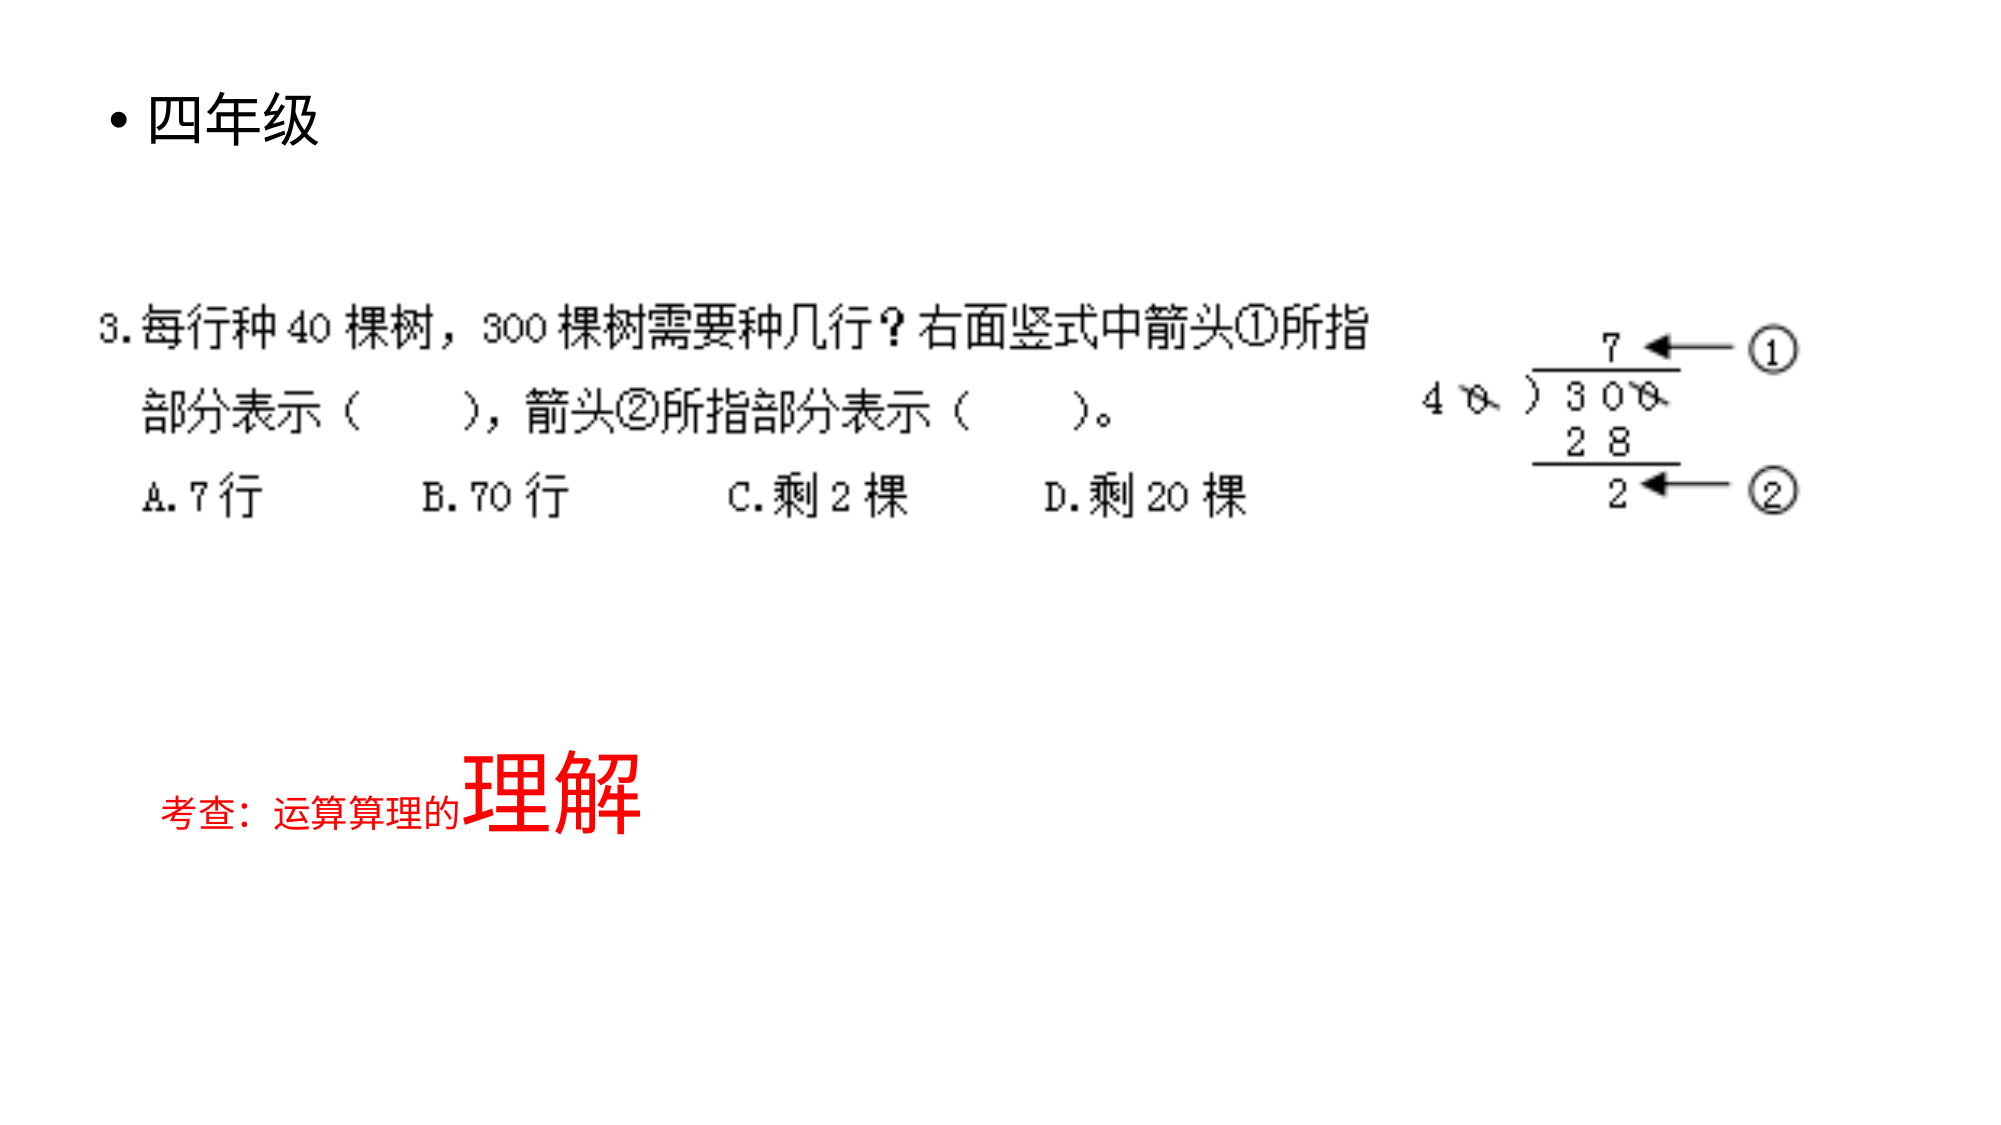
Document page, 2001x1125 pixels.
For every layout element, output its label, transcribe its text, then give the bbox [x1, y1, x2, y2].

list 四年级 [93, 83, 378, 193]
picture [47, 279, 1901, 564]
text_box 考查：运算算理的理解 [146, 728, 1580, 853]
